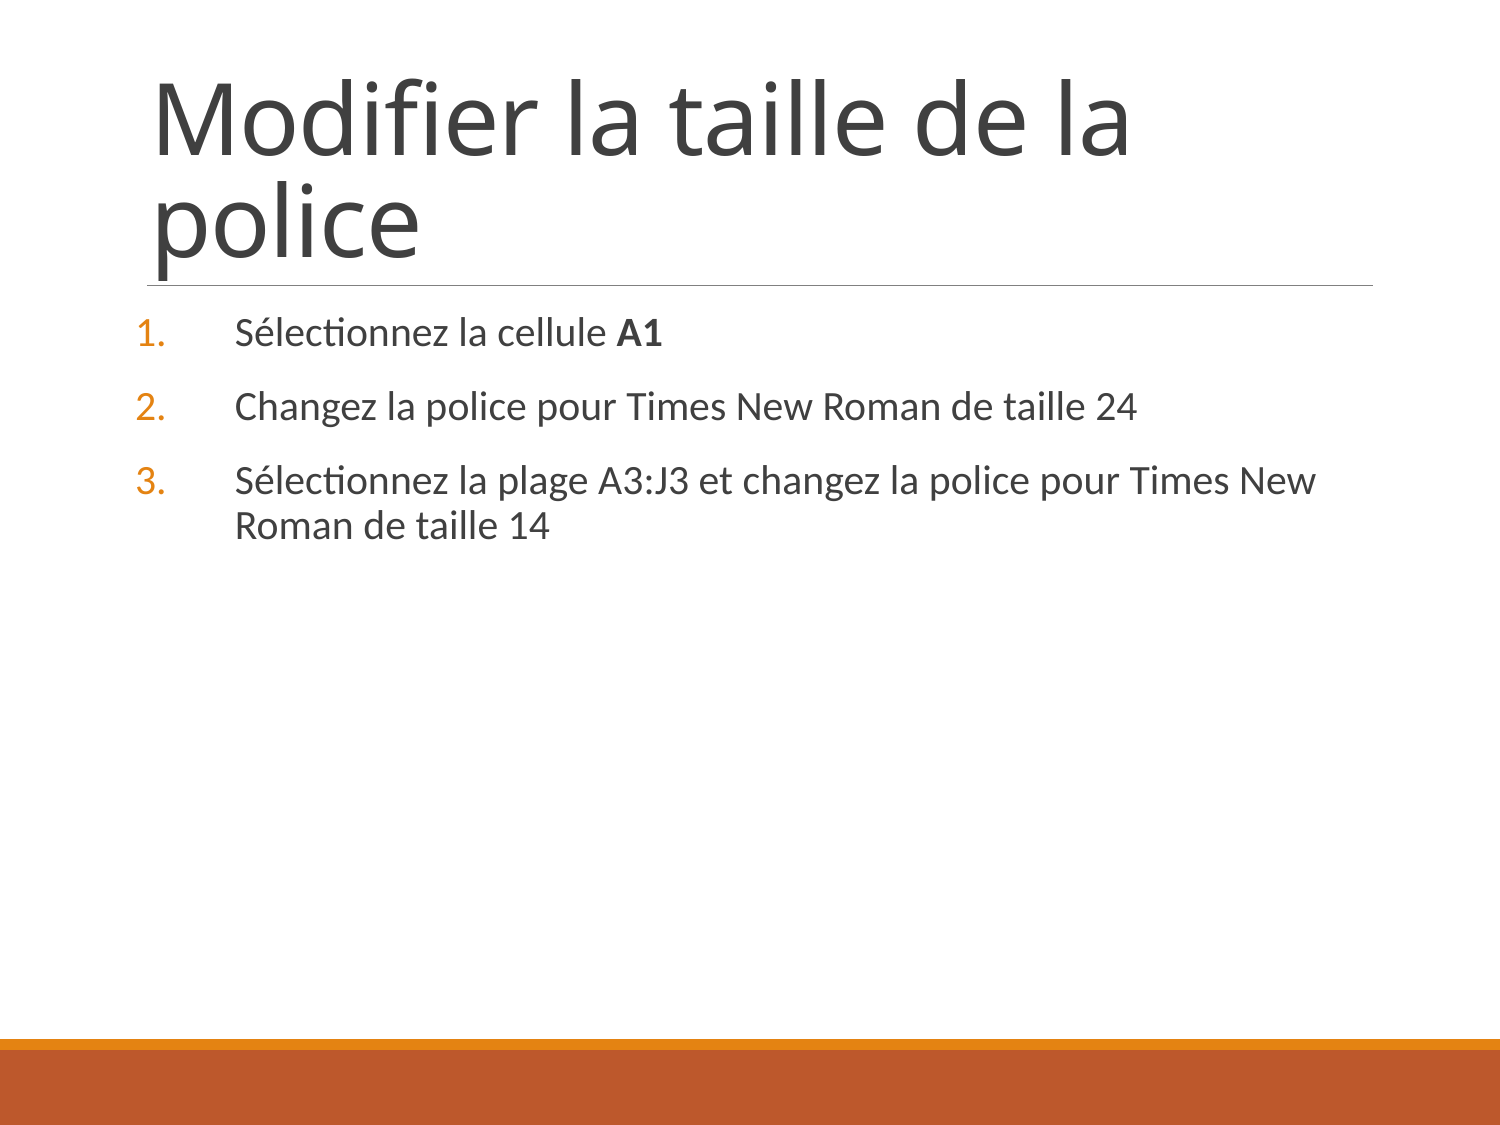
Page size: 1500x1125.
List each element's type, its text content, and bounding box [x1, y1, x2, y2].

title Modifier la taille de la police [135, 47, 1373, 285]
list Sélectionnez la cellule A1 Changez la police pour Times New Roman de taille 24 Sélectionnez la plage A3:J3 et changez la police pour Times New Roman de taille 14 [135, 302, 1373, 963]
